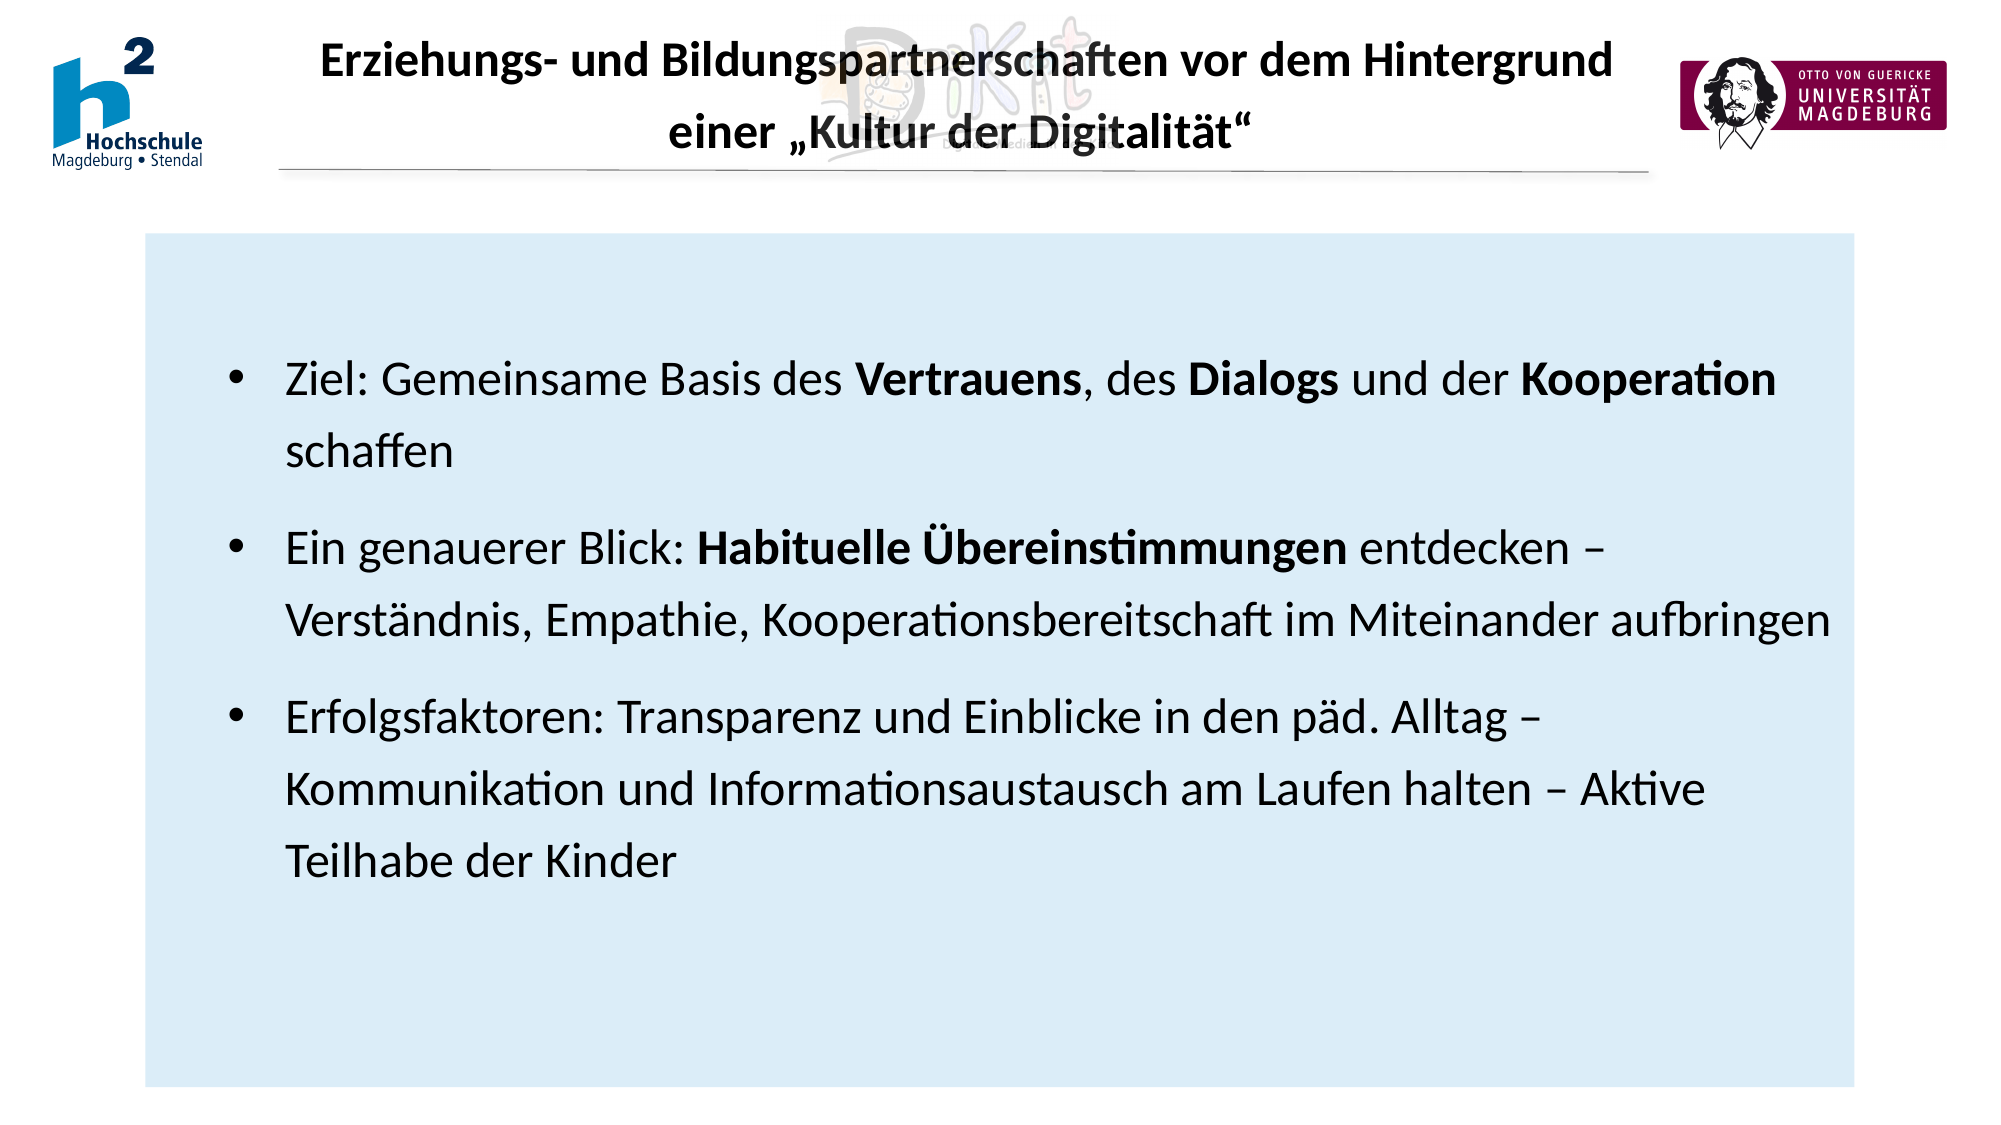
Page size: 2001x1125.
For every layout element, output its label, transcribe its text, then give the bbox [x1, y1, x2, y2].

picture [1680, 57, 1947, 150]
picture [816, 14, 1119, 170]
text_box Ziel: Gemeinsame Basis des Vertrauens, des Dialogs und der Kooperation schaffen Ein genauerer Blick: Habituelle Übereinstimmungen entdecken – Verständnis, Empathie, Kooperationsbereitschaft im Miteinander aufbringen Erfolgsfaktoren: Transparenz und Einblicke in den päd. Alltag – Kommunikation und Informationsaustausch am Laufen halten – Aktive Teilhabe der Kinder [144, 232, 1855, 1088]
picture [53, 37, 202, 170]
text_box Erziehungs- und Bildungspartnerschaften vor dem Hintergrund einer „Kultur der Digitalität“ [282, 7, 1653, 166]
